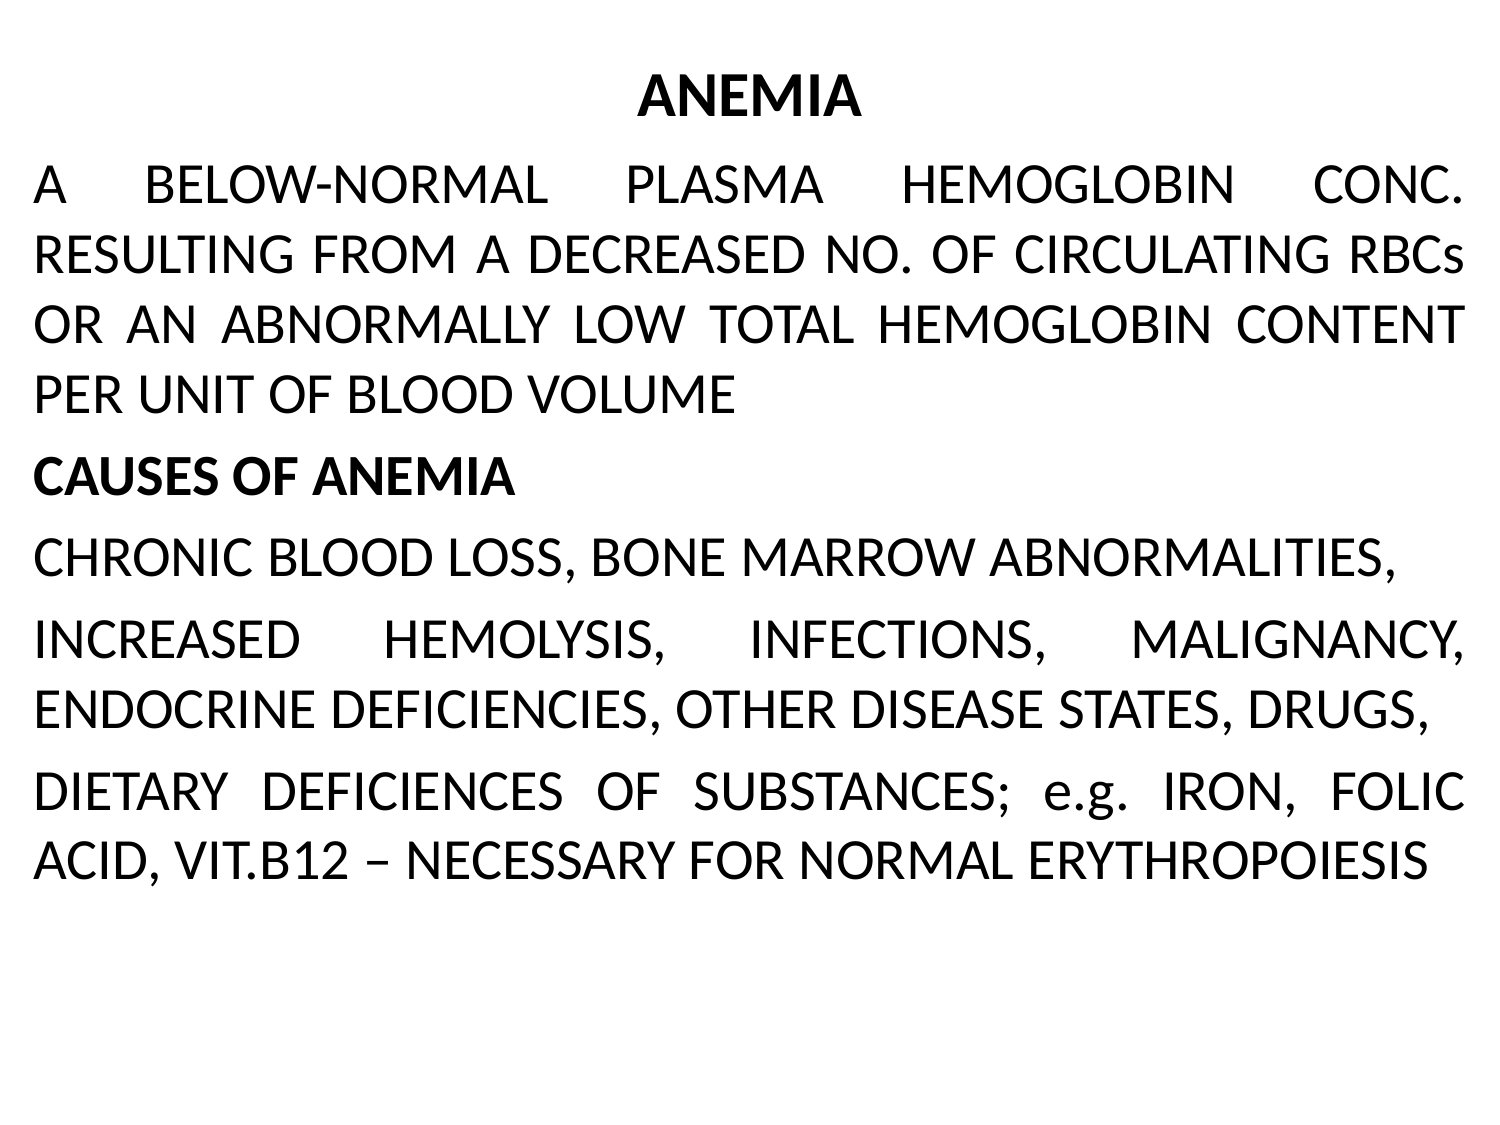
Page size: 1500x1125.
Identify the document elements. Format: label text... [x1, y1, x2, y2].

list A BELOW-NORMAL PLASMA HEMOGLOBIN CONC. RESULTING FROM A DECREASED NO. OF CIRCULATING RBCs OR AN ABNORMALLY LOW TOTAL HEMOGLOBIN CONTENT PER UNIT OF BLOOD VOLUME CAUSES OF ANEMIA CHRONIC BLOOD LOSS, BONE MARROW ABNORMALITIES, INCREASED HEMOLYSIS, INFECTIONS, MALIGNANCY, ENDOCRINE DEFICIENCIES, OTHER DISEASE STATES, DRUGS, DIETARY DEFICIENCES OF SUBSTANCES; e.g. IRON, FOLIC ACID, VIT.B12 – NECESSARY FOR NORMAL ERYTHROPOIESIS [18, 137, 1482, 930]
title ANEMIA [75, 45, 1425, 137]
